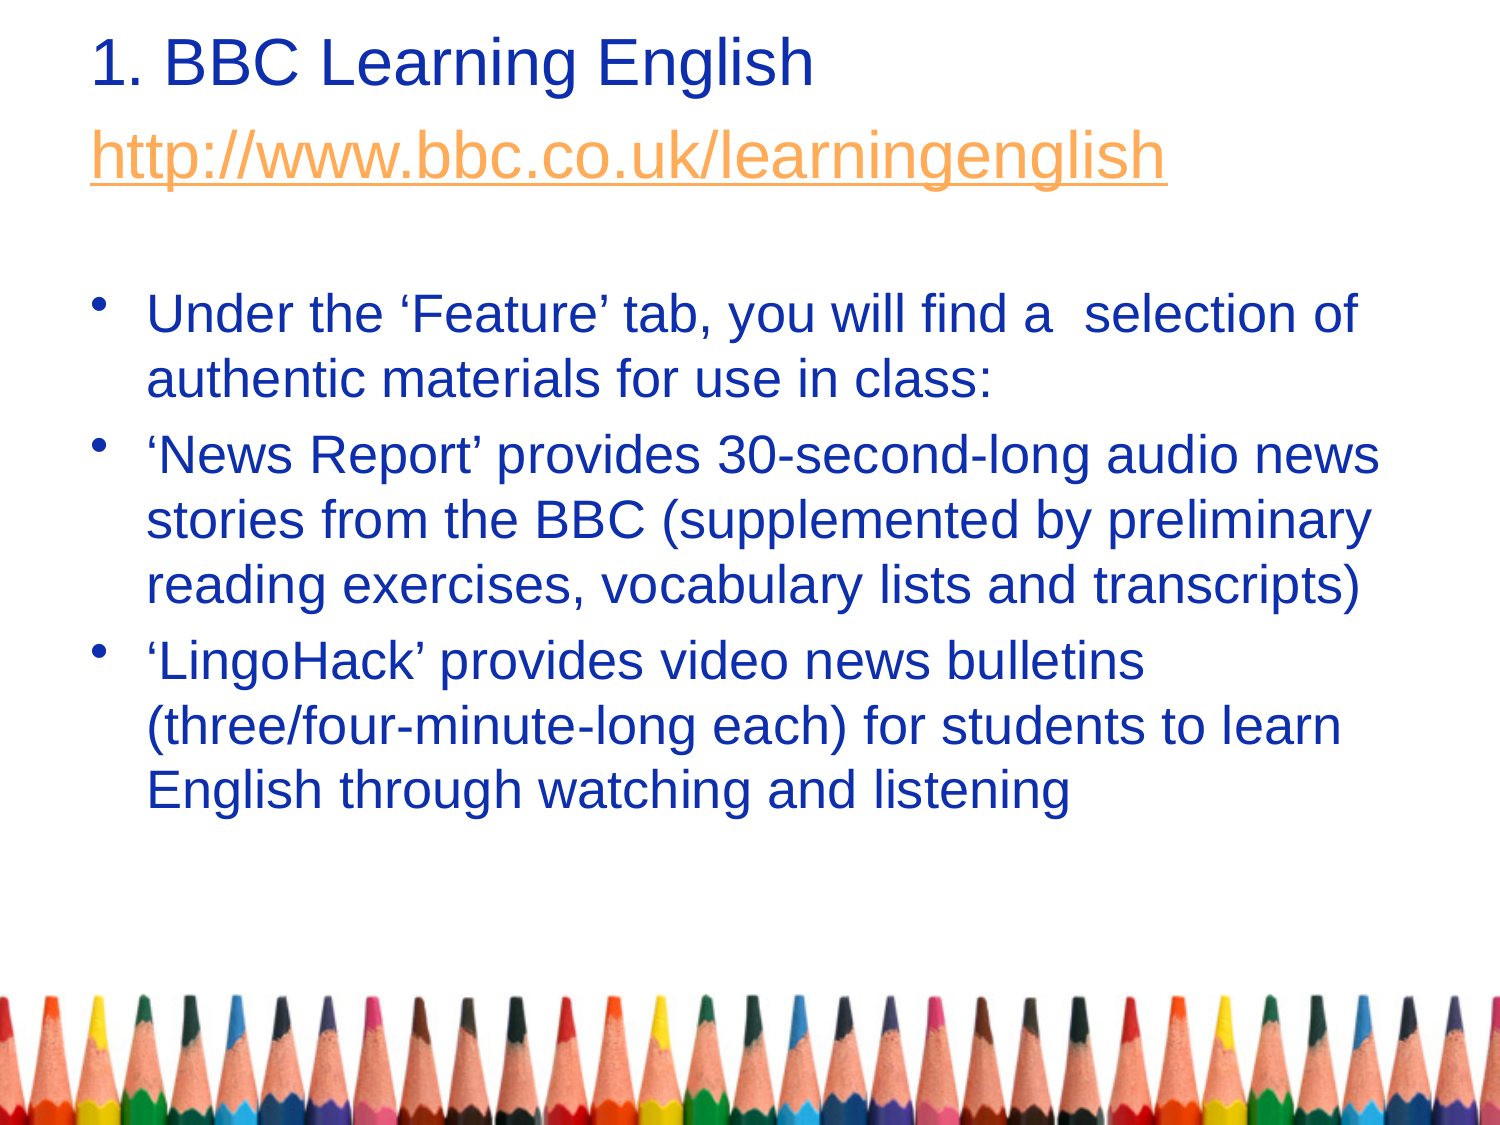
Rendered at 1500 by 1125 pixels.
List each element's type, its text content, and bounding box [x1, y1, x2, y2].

list 1. BBC Learning English http://www.bbc.co.uk/learningenglish Under the ‘Feature’ tab, you will find a selection of authentic materials for use in class: ‘News Report’ provides 30-second-long audio news stories from the BBC (supplemented by preliminary reading exercises, vocabulary lists and transcripts) ‘LingoHack’ provides video news bulletins (three/four-minute-long each) for students to learn English through watching and listening [75, 11, 1425, 754]
picture [0, 0, 1500, 1125]
